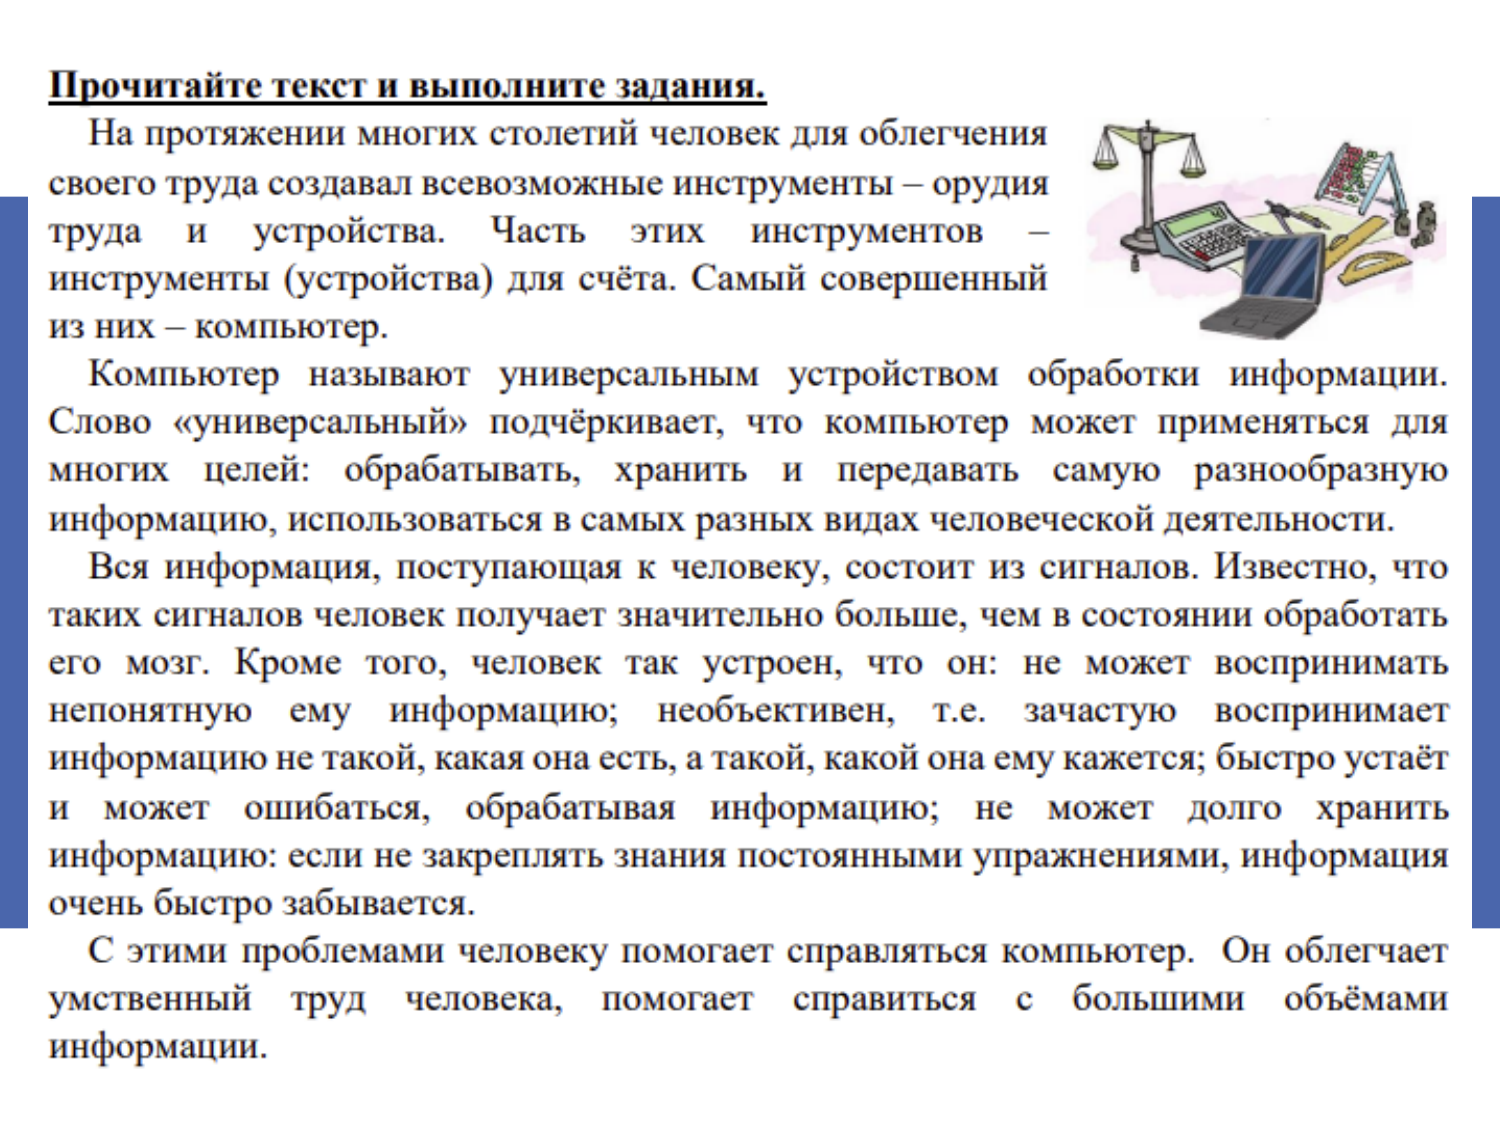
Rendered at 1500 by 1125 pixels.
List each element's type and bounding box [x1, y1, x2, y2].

picture [28, 50, 1472, 1075]
text_box [0, 196, 28, 929]
text_box [1472, 196, 1500, 929]
